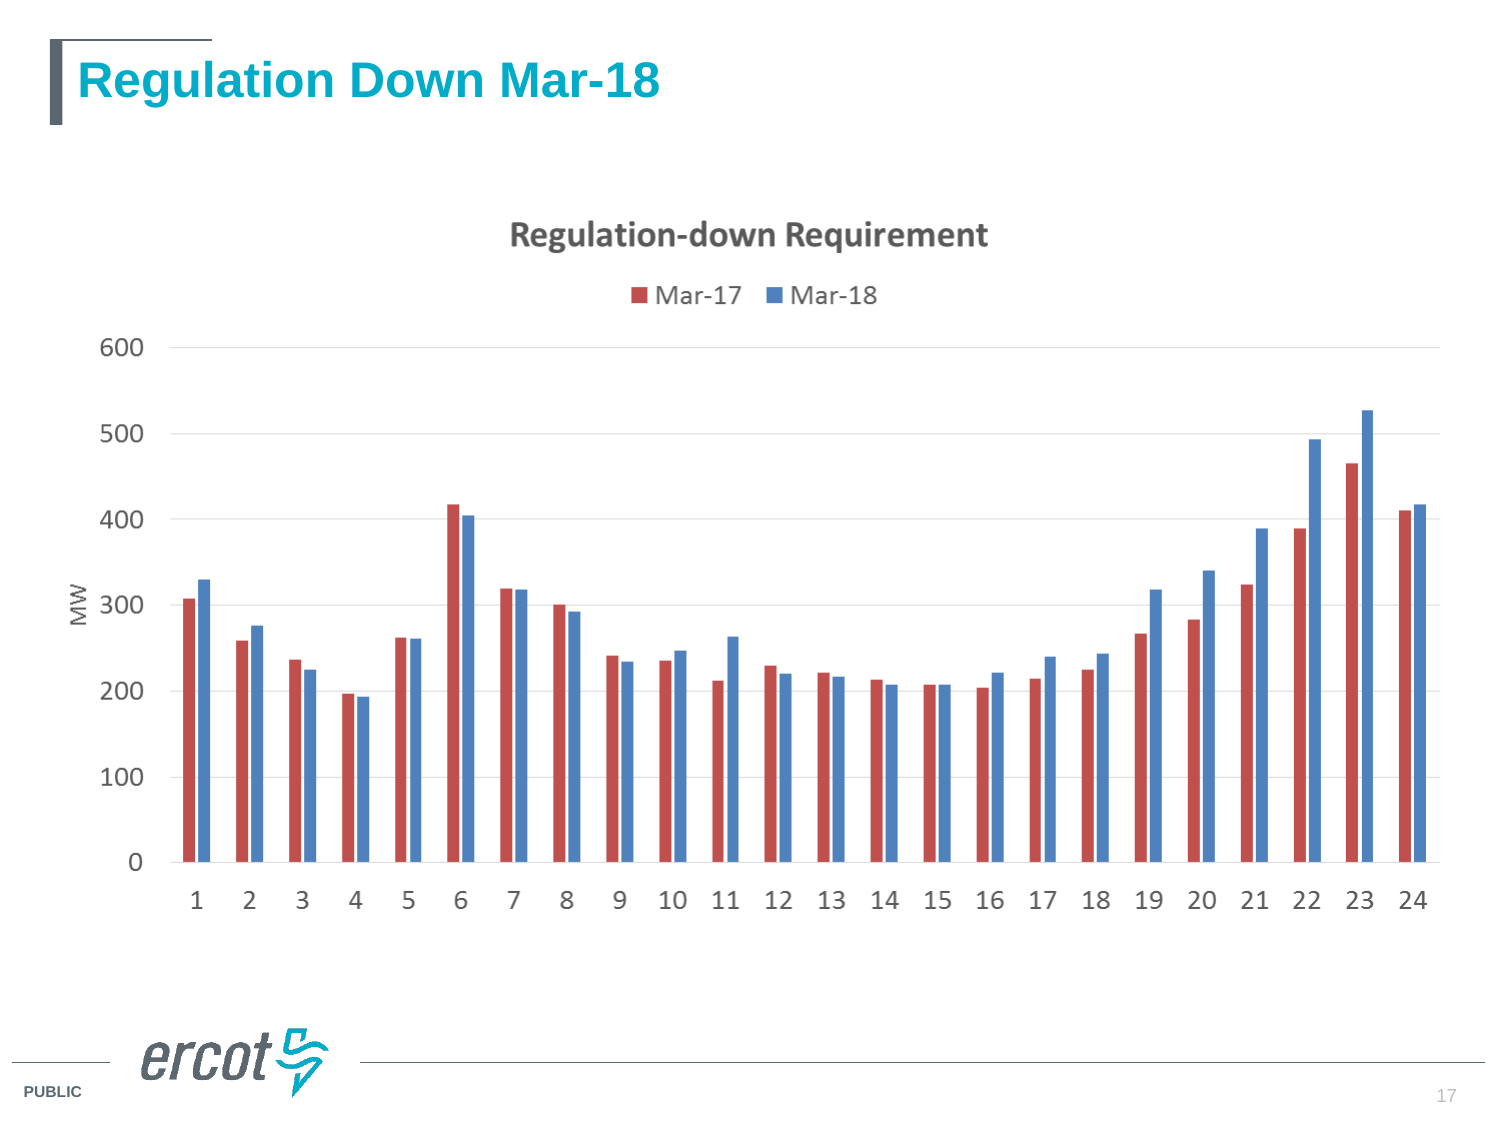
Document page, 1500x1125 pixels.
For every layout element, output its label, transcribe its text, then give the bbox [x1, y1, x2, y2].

title Regulation Down Mar-18 [62, 39, 1450, 125]
picture [137, 1024, 332, 1100]
picture [36, 194, 1464, 931]
